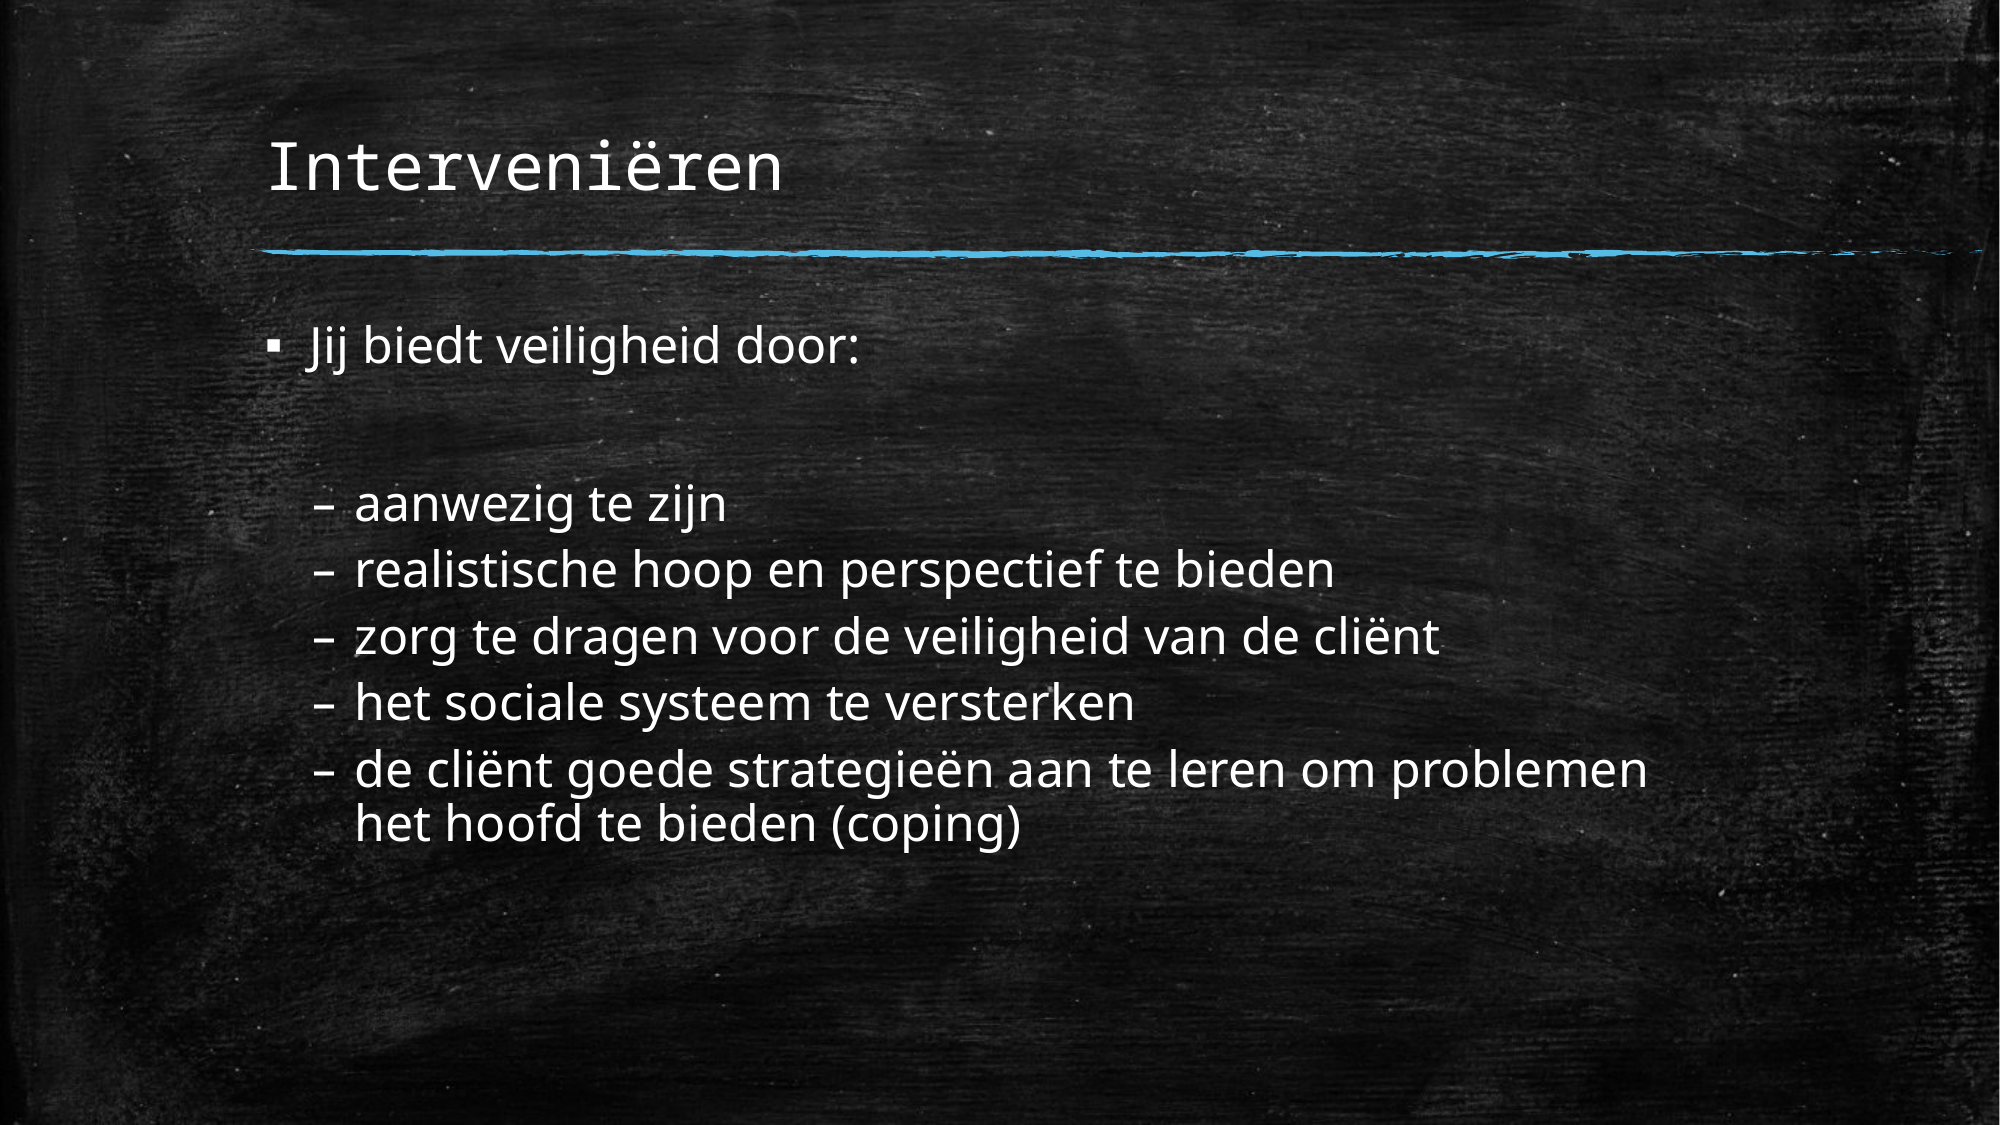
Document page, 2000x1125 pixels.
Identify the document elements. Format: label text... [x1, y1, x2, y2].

list Jij biedt veiligheid door: aanwezig te zijn realistische hoop en perspectief te bieden zorg te dragen voor de veiligheid van de cliënt het sociale systeem te versterken de cliënt goede strategieën aan te leren om problemen het hoofd te bieden (coping) [249, 312, 1750, 1013]
title Interveniëren [249, 45, 1750, 213]
